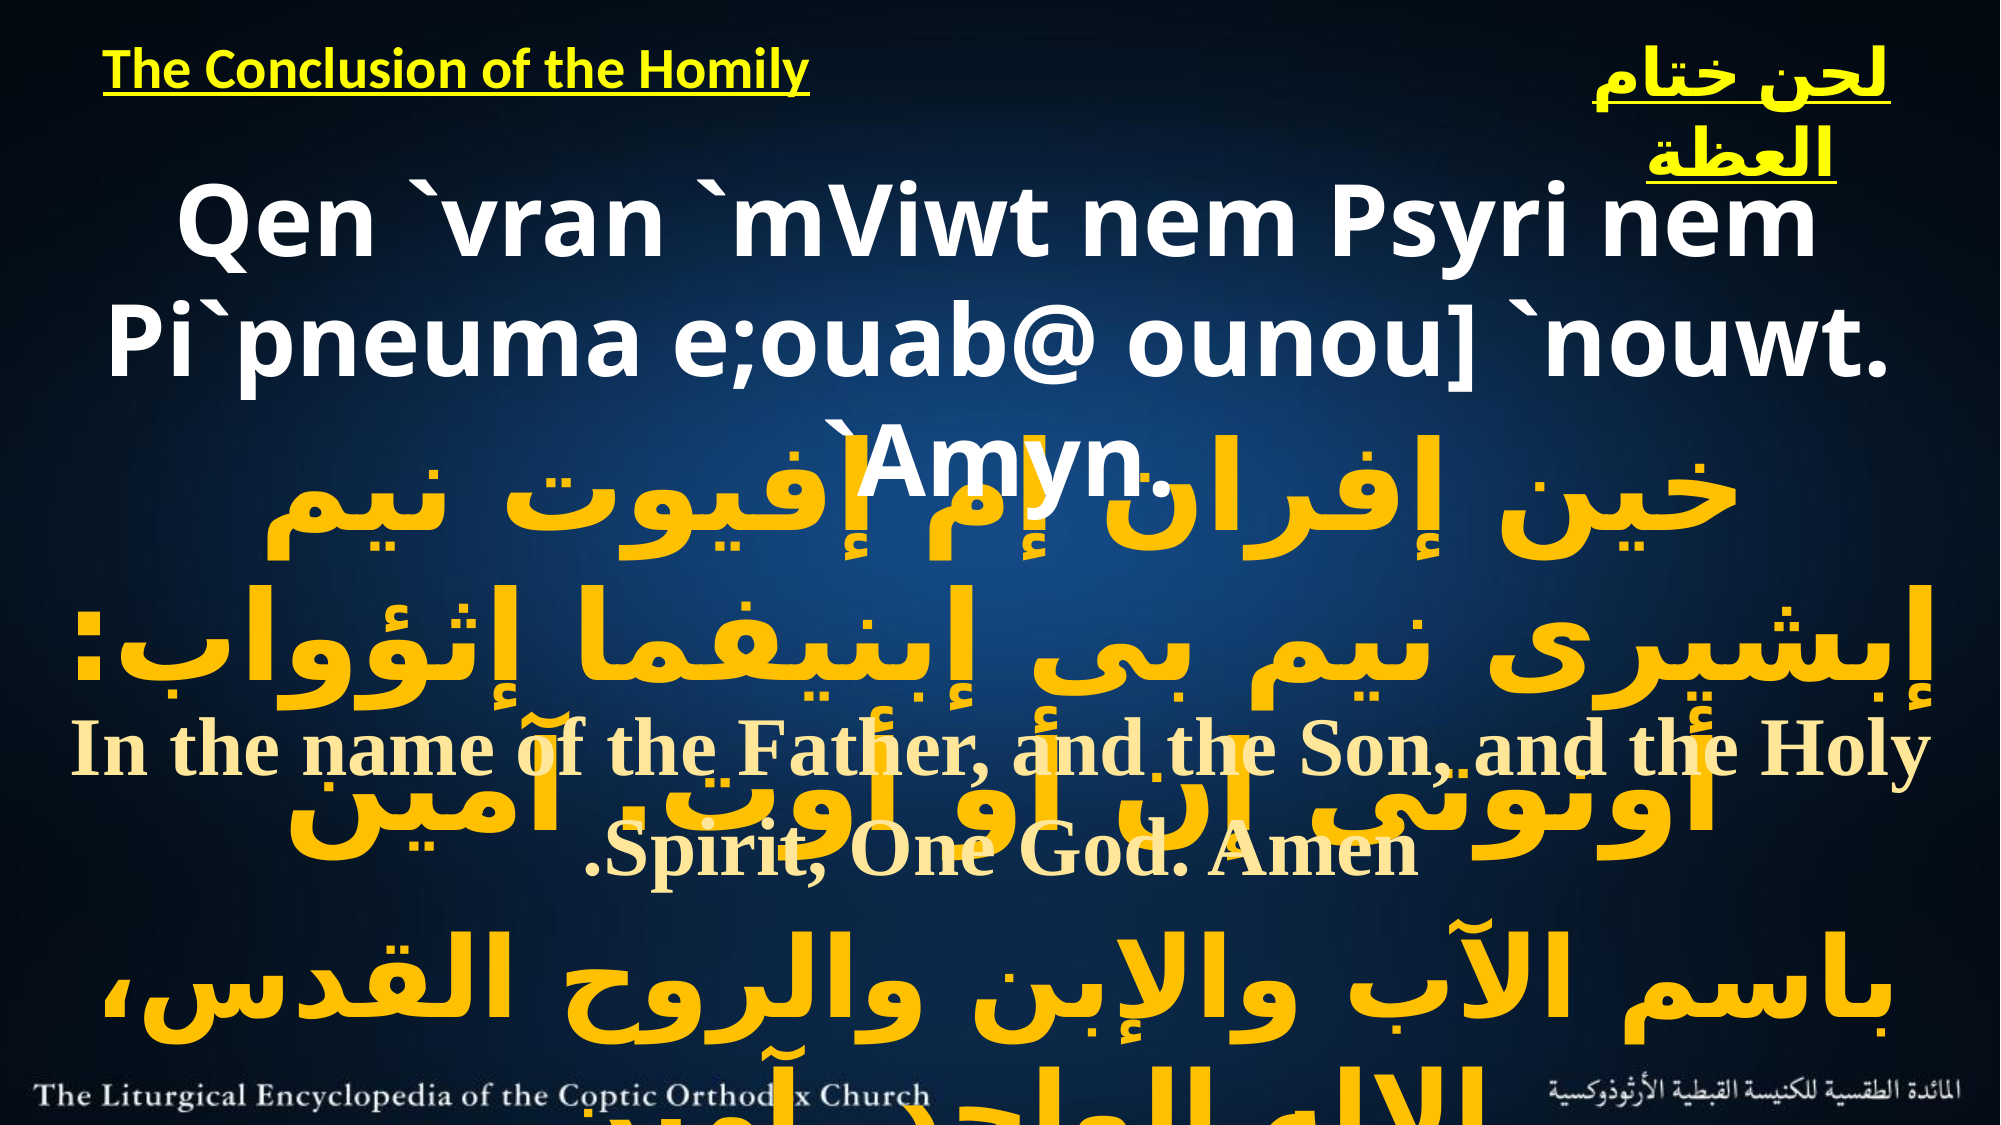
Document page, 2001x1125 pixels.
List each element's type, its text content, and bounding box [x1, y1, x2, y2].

text_box باسم الآب والإبن والروح القدس، الإله الواحد. آمين. [33, 897, 1964, 1125]
text_box Qen `vran `mViwt nem Psyri nem Pi`pneuma e;ouab@ ounou] `nouwt. `Amyn. [33, 148, 1964, 524]
picture [0, 0, 2000, 1125]
text_box خين إفران إم إفيوت نيم إبشيرى نيم بى إبنيفما إثؤواب: أونوتى إن أو أوت. آمين [34, 397, 1975, 863]
text_box لحن ختام العظة [1502, 22, 1981, 198]
text_box In the name of the Father, and the Son, and the Holy Spirit, One God. Amen. [29, 685, 1974, 910]
text_box The Conclusion of the Homily [29, 22, 883, 108]
